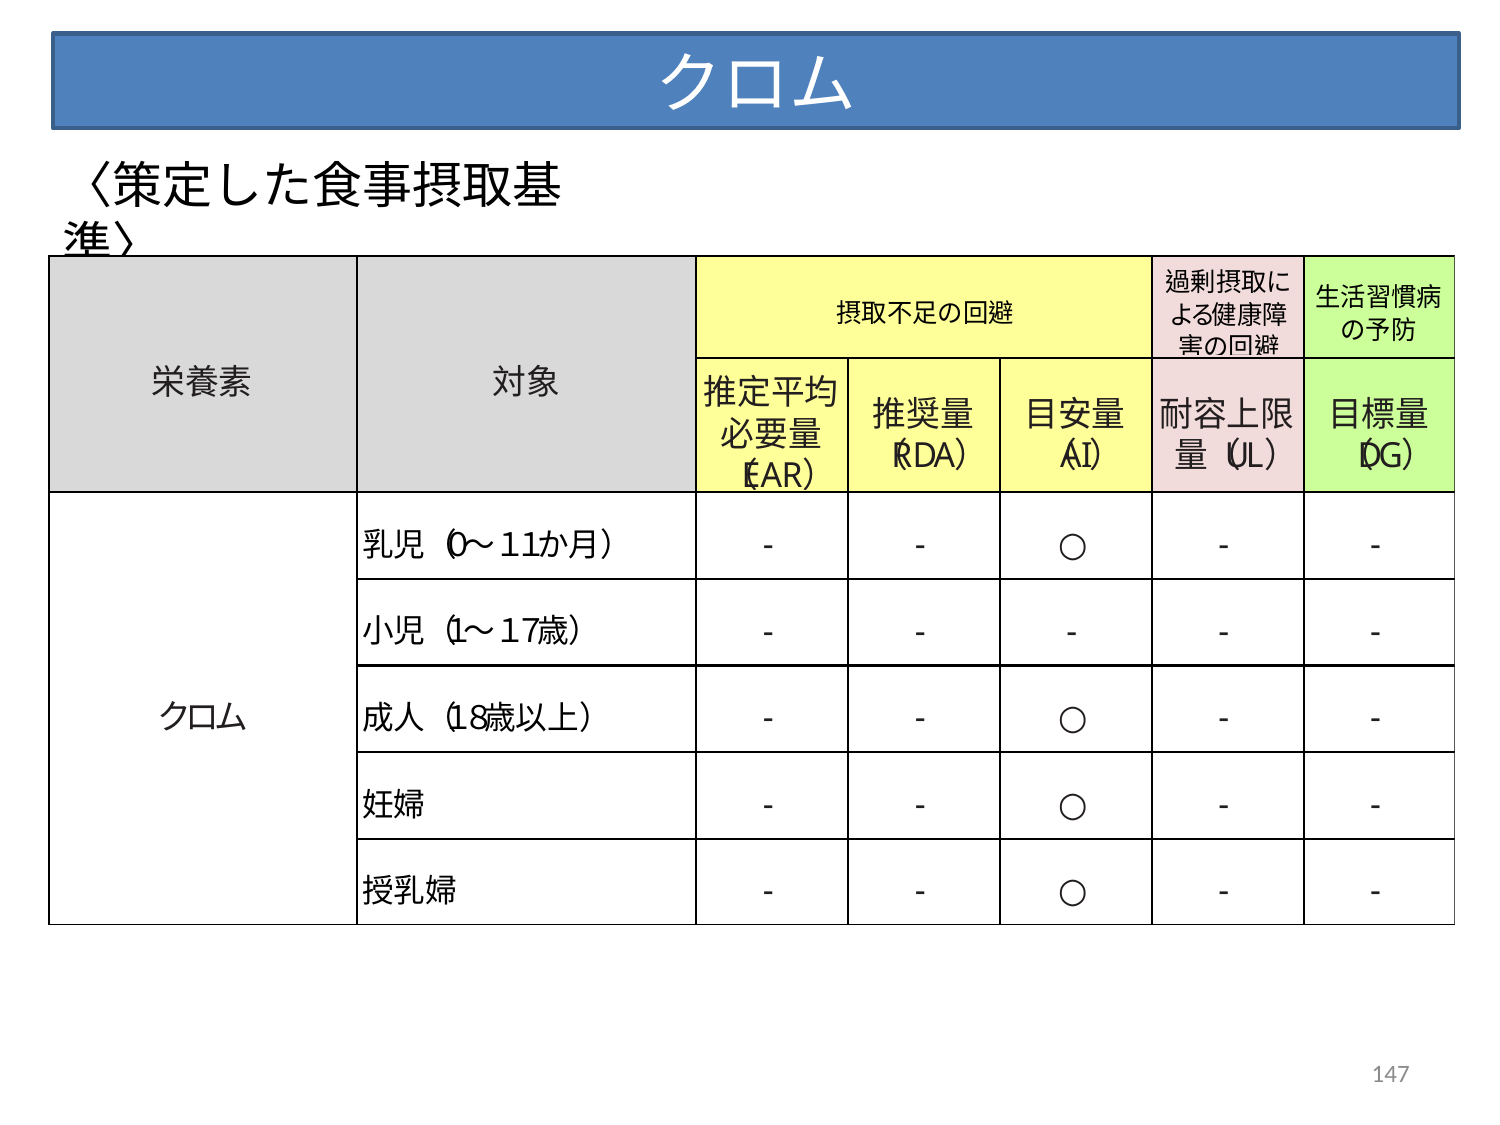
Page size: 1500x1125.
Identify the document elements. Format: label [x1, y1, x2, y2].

slide_number [1074, 1042, 1425, 1103]
text_box [47, 146, 651, 255]
picture [47, 255, 1459, 929]
text_box [51, 31, 1461, 130]
